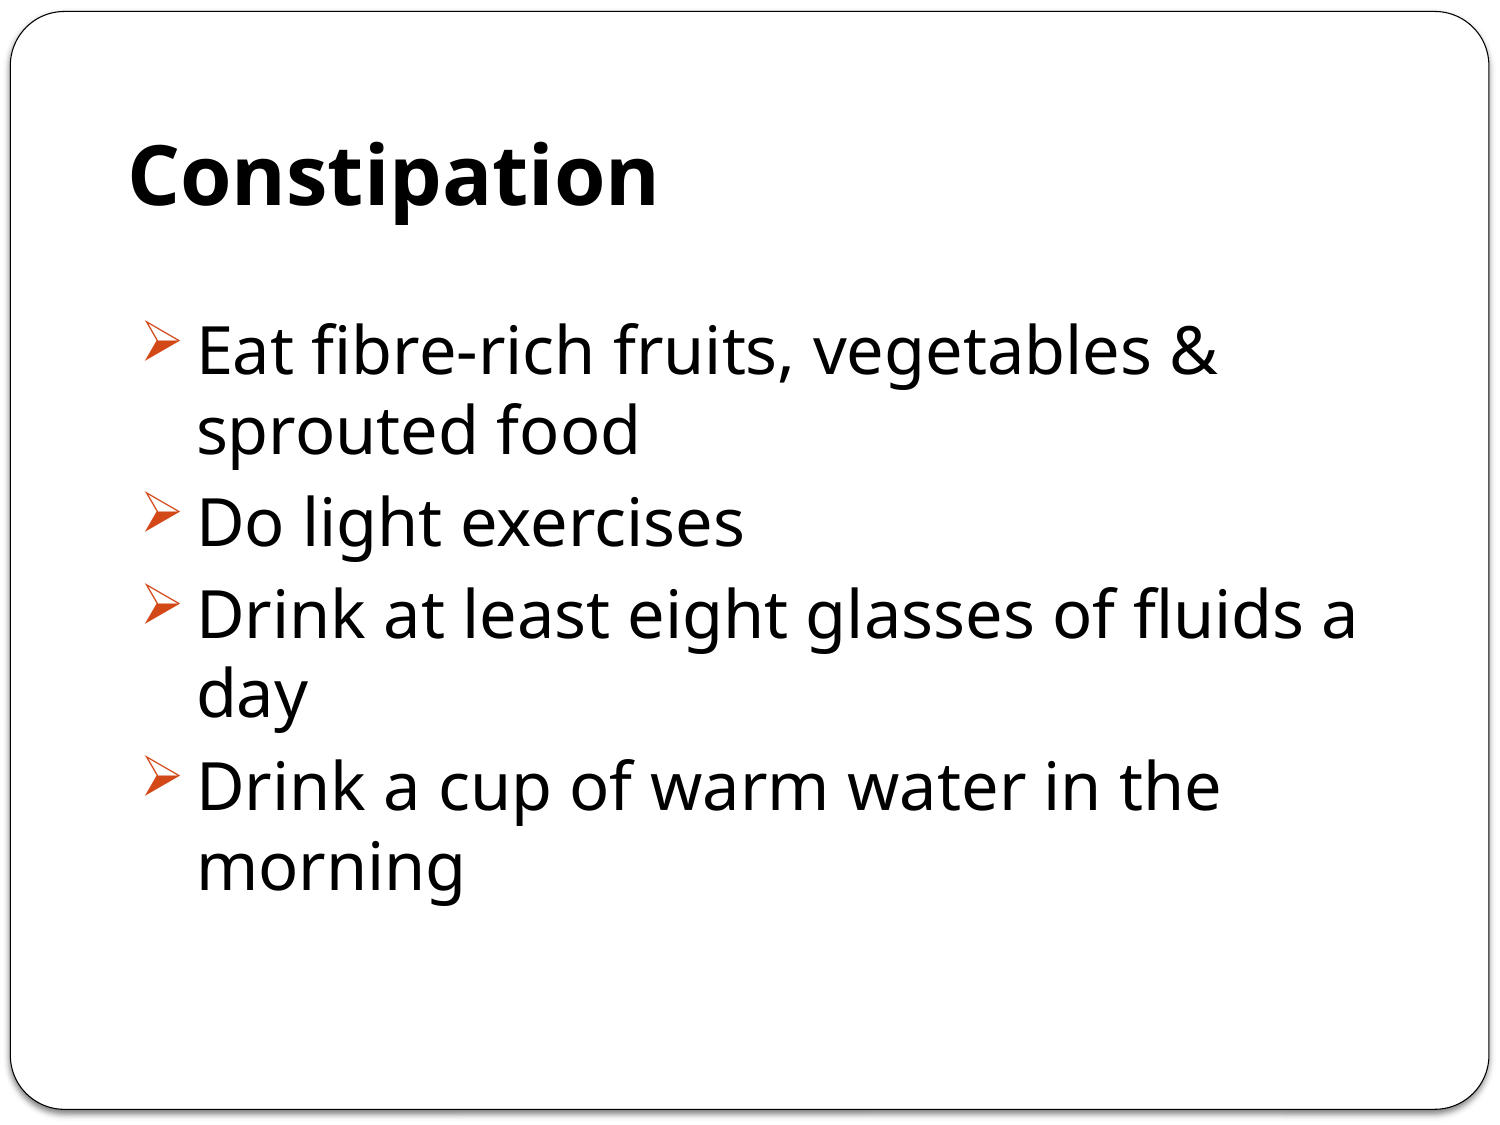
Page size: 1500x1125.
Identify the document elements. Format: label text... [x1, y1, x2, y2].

title Constipation [112, 44, 1426, 238]
list Eat fibre-rich fruits, vegetables & sprouted food Do light exercises Drink at least eight glasses of fluids a day Drink a cup of warm water in the morning [124, 299, 1426, 988]
